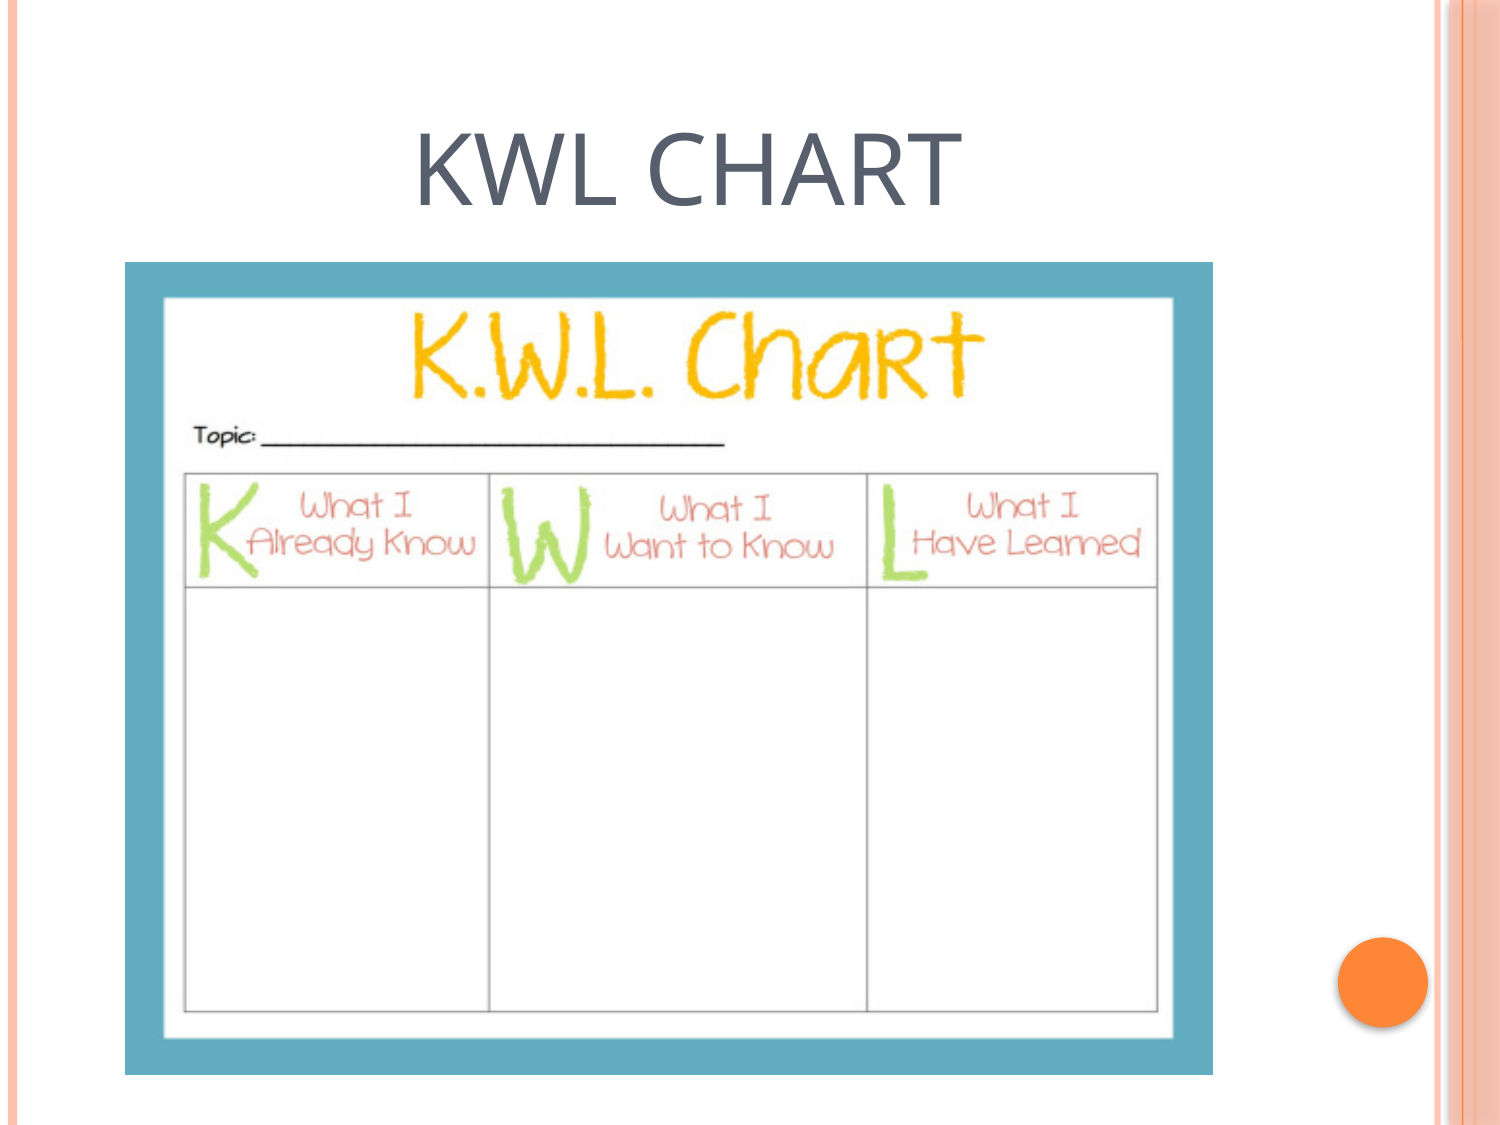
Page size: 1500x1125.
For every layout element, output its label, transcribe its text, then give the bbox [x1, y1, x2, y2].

title KWL Chart [75, 45, 1300, 233]
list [124, 261, 1213, 1076]
